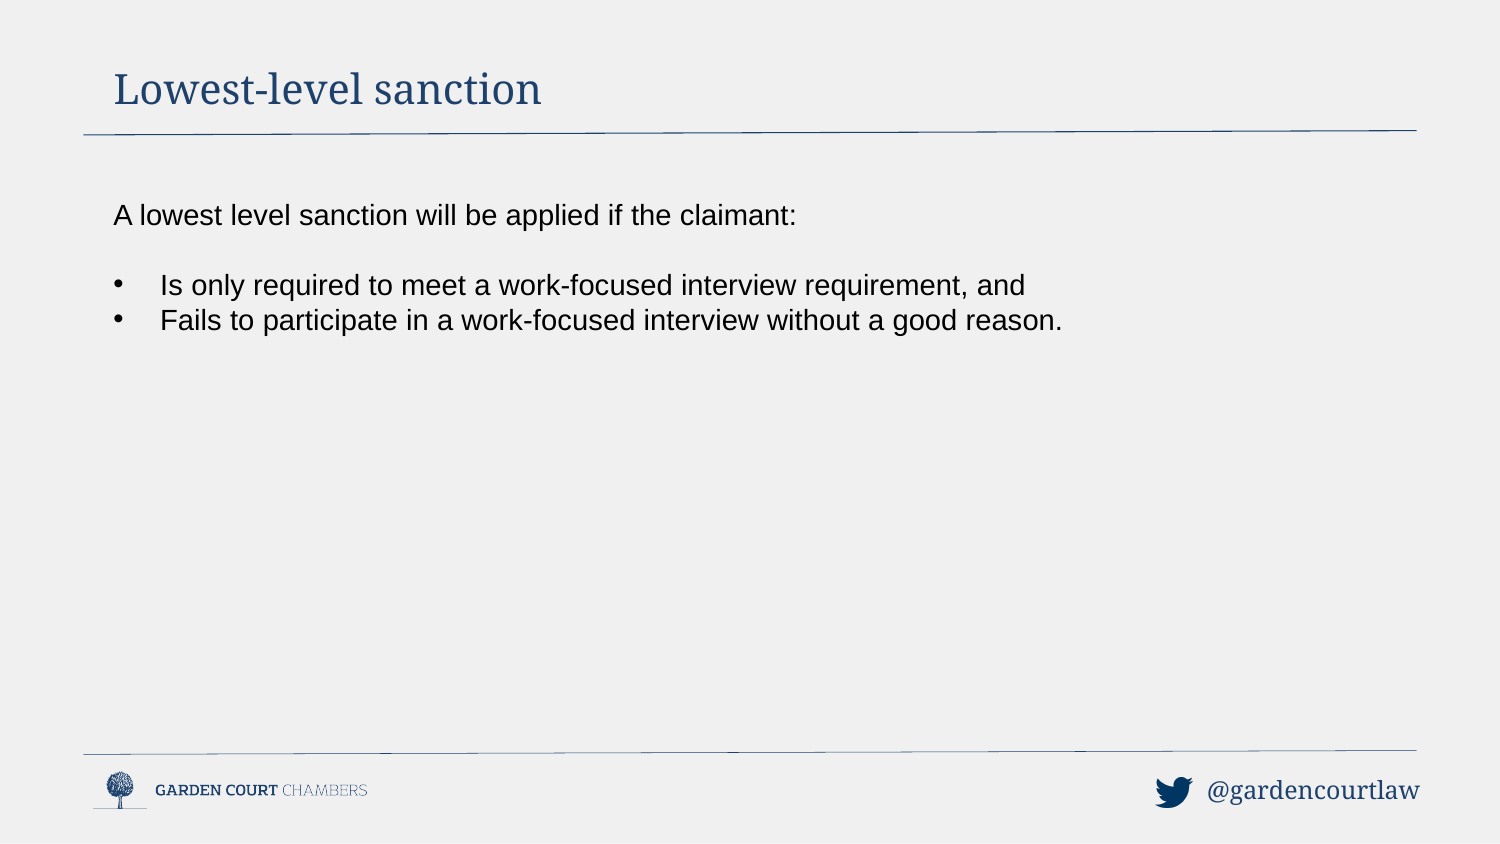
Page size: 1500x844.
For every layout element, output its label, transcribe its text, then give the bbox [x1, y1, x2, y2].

picture [1155, 777, 1193, 808]
text_box A lowest level sanction will be applied if the claimant: Is only required to meet a work-focused interview requirement, and Fails to participate in a work-focused interview without a good reason. [98, 188, 1335, 344]
picture [93, 771, 367, 809]
list Lowest-level sanction [98, 61, 957, 111]
